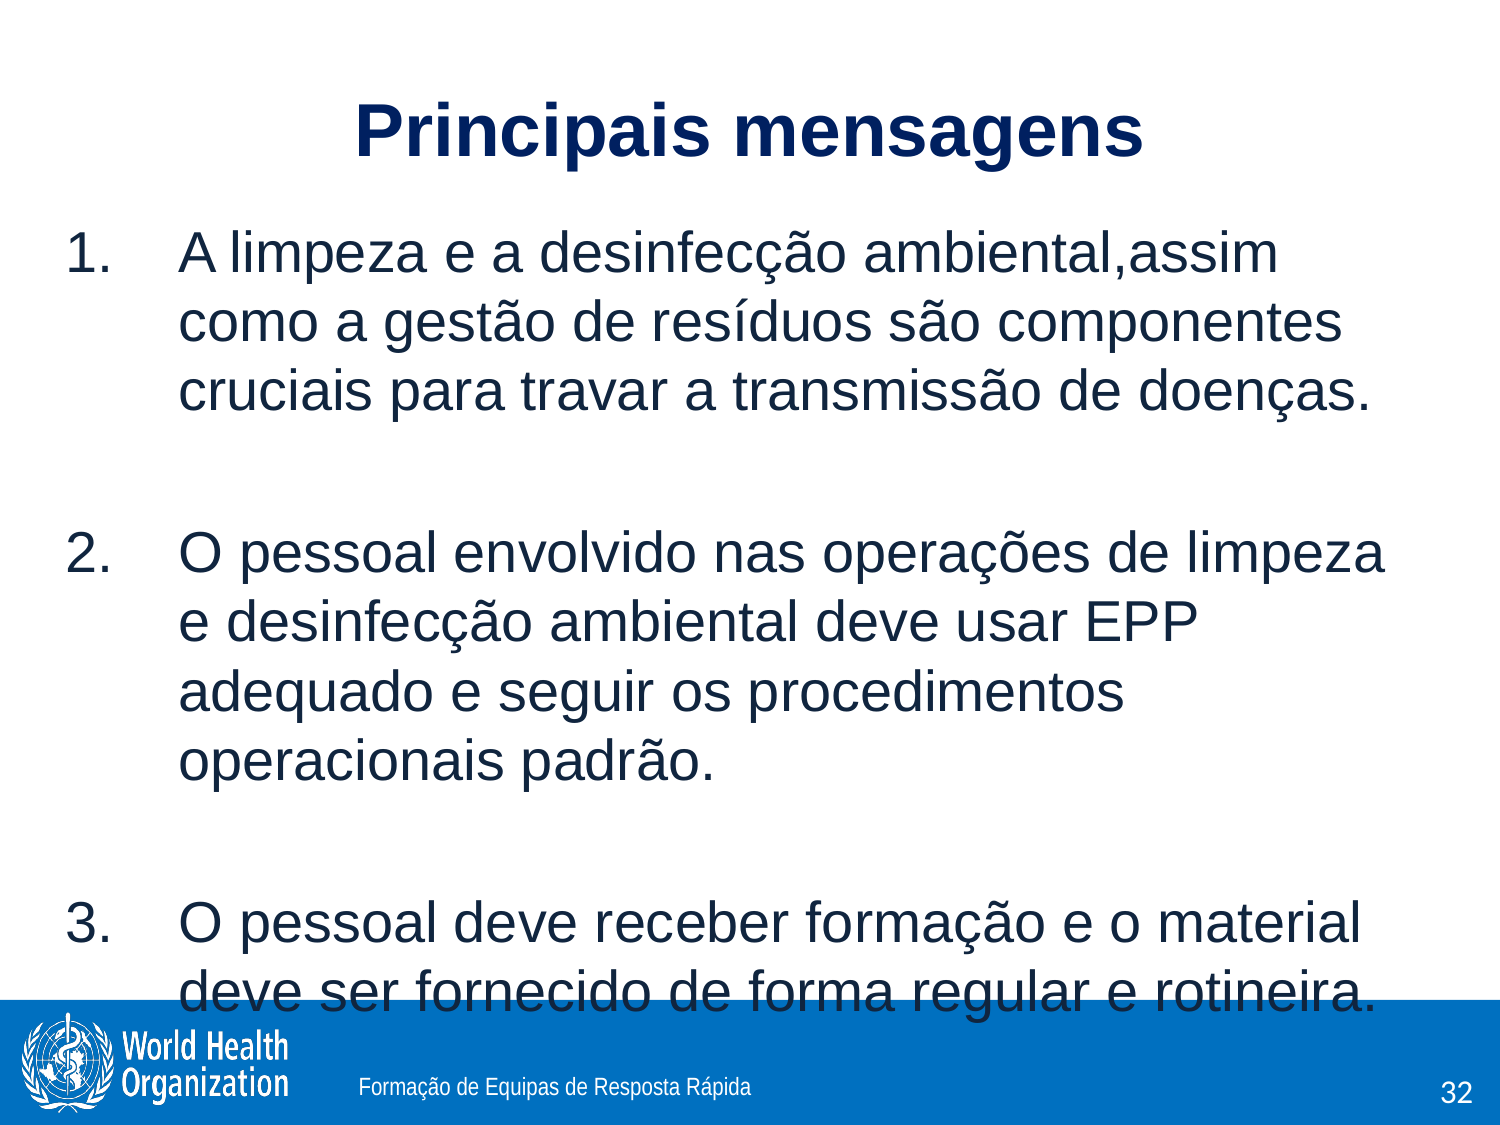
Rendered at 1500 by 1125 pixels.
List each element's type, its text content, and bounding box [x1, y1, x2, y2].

list A limpeza e a desinfecção ambiental,assim como a gestão de resíduos são componentes cruciais para travar a transmissão de doenças. O pessoal envolvido nas operações de limpeza e desinfecção ambiental deve usar EPP adequado e seguir os procedimentos operacionais padrão. O pessoal deve receber formação e o material deve ser fornecido de forma regular e rotineira. [64, 214, 1415, 1024]
picture [21, 1012, 288, 1113]
title Principais mensagens [0, 68, 1500, 185]
